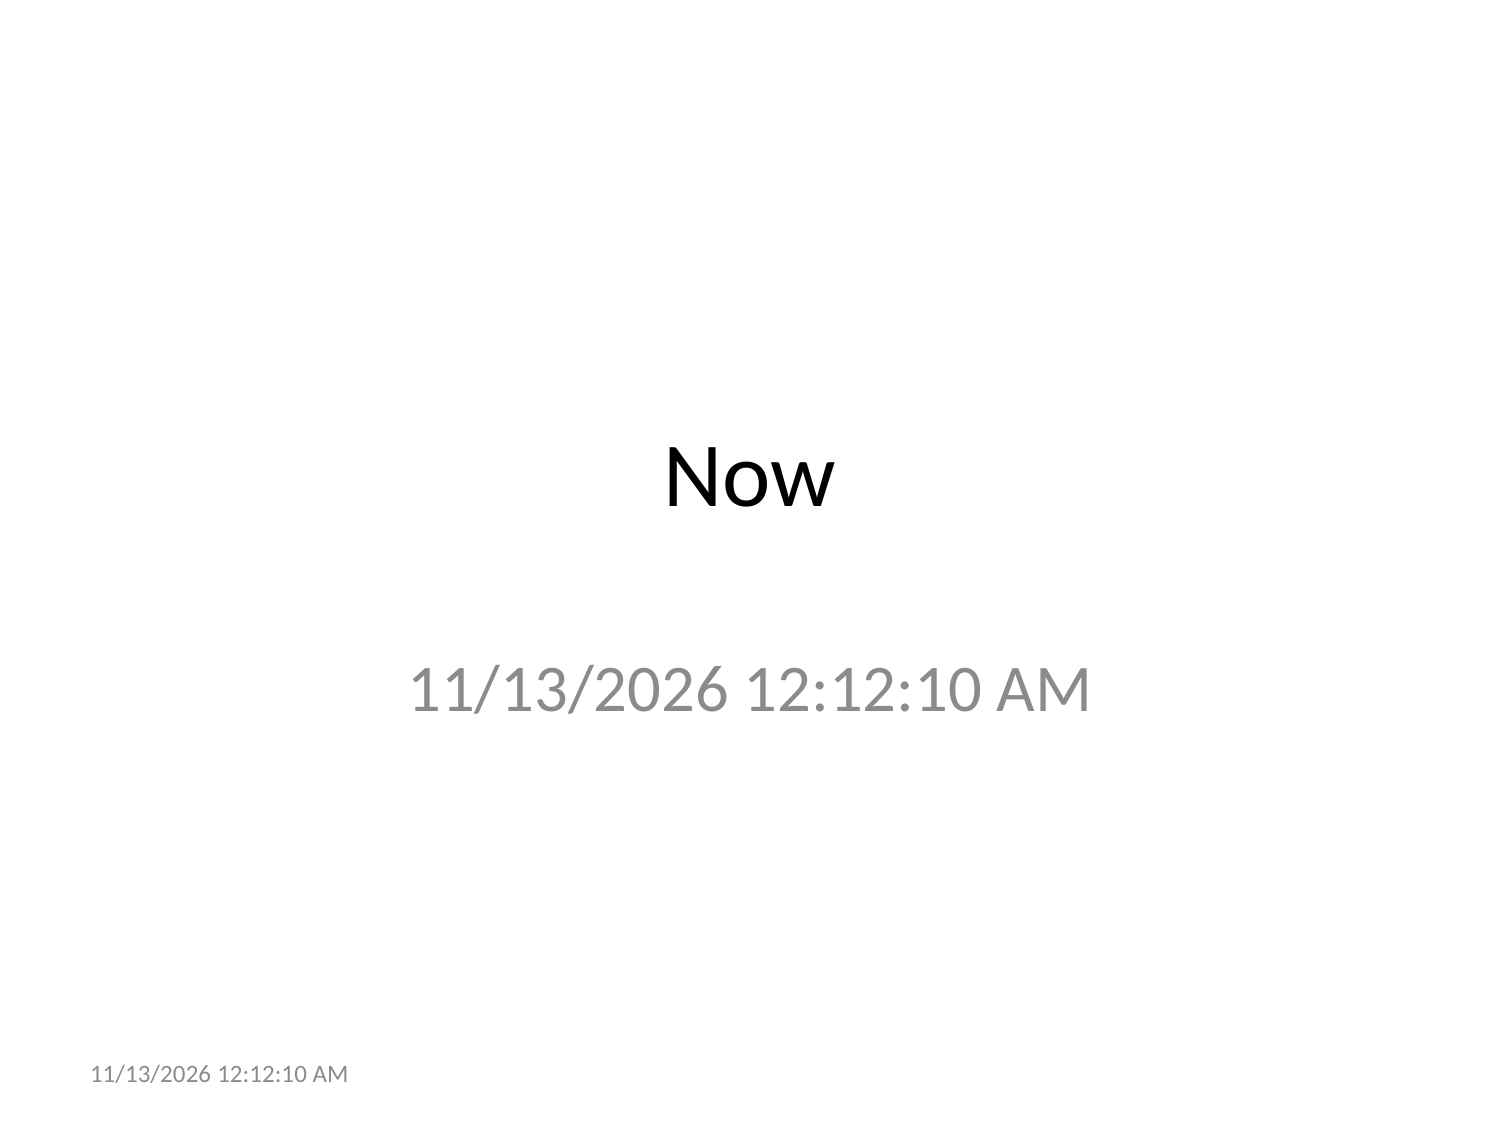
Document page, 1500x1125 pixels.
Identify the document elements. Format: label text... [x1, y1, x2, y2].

title Now [112, 349, 1388, 591]
subtitle 2011-12-19 10:20:04 AM [225, 637, 1275, 925]
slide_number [75, 1042, 425, 1103]
